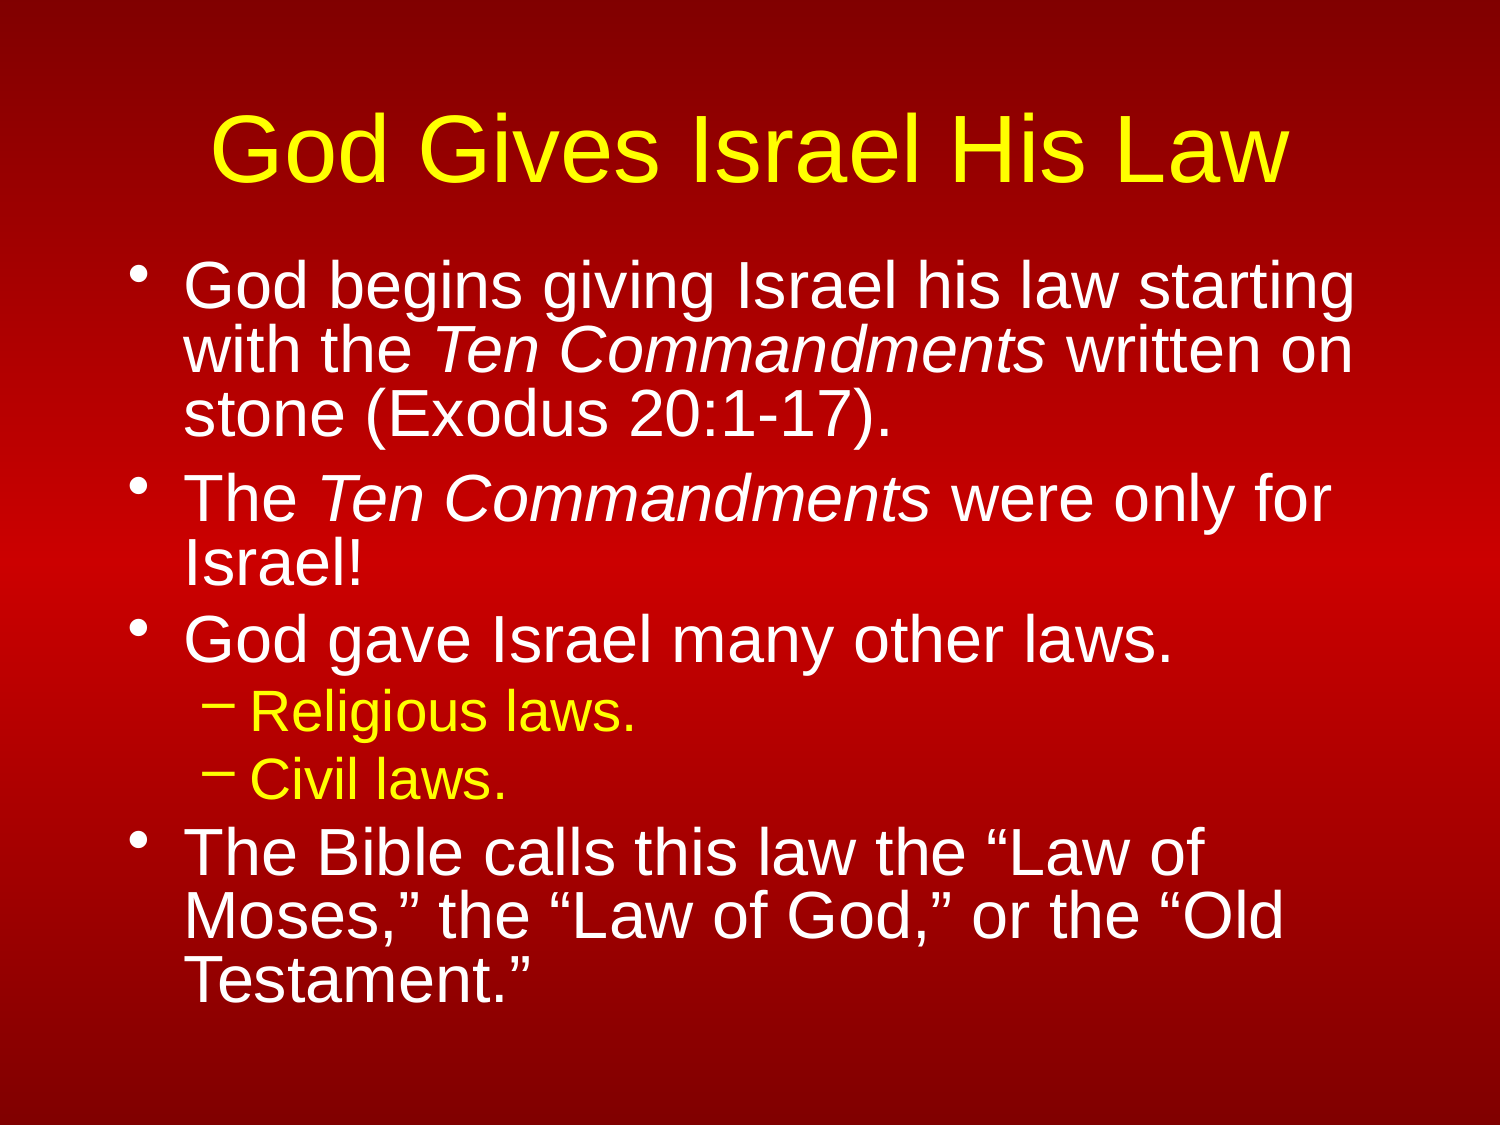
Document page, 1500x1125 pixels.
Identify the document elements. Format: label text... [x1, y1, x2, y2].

text_box The Ten Commandments were only for Israel! God gave Israel many other laws. Religious laws. Civil laws. The Bible calls this law the “Law of Moses,” the “Law of God,” or the “Old Testament.” [112, 462, 1463, 1038]
title God Gives Israel His Law [37, 50, 1463, 238]
list God begins giving Israel his law starting with the Ten Commandments written on stone (Exodus 20:1-17). [112, 249, 1438, 462]
